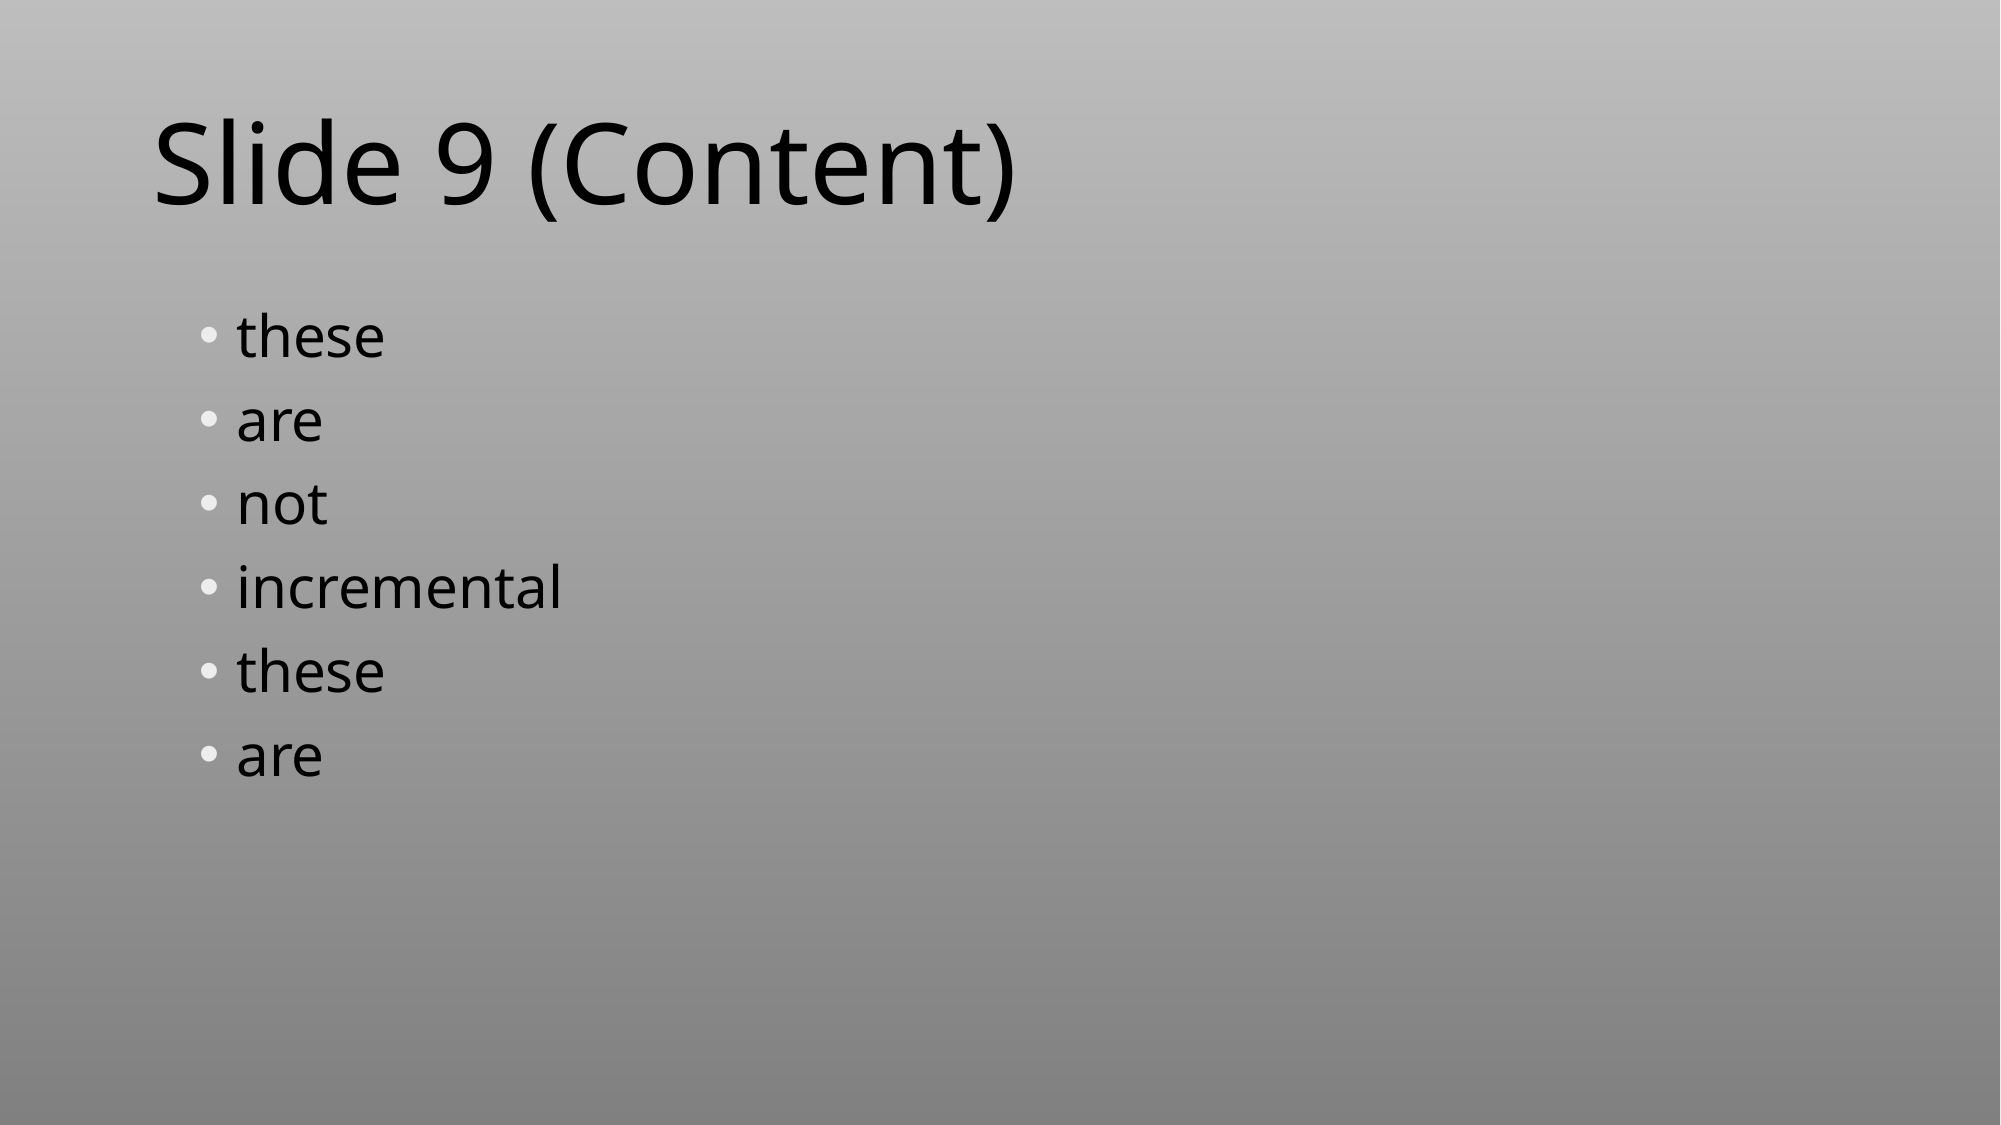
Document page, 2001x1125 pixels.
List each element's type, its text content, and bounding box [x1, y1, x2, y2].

title Slide 9 (Content) [137, 59, 1863, 278]
list these are not incremental these are [183, 299, 1863, 1014]
picture [0, 0, 2001, 1125]
